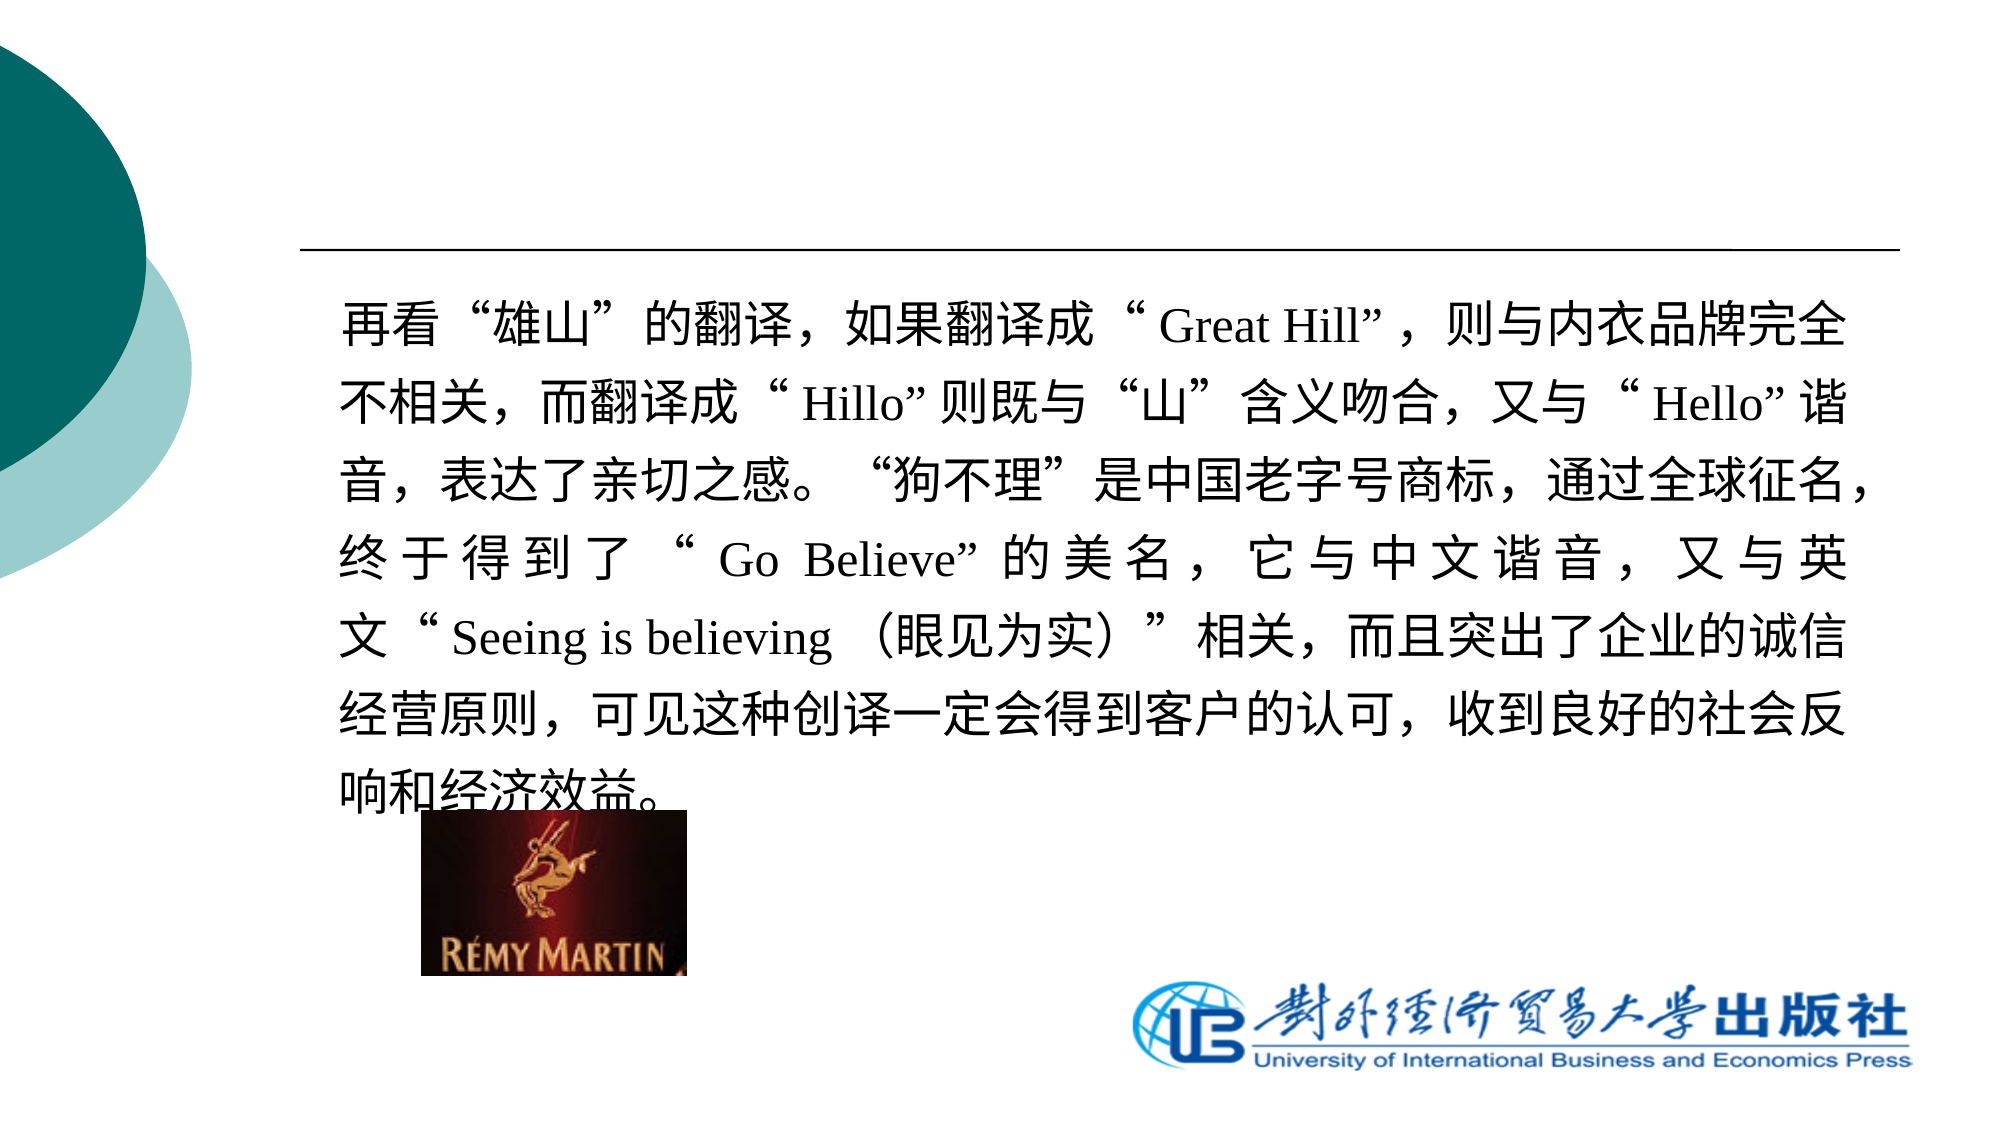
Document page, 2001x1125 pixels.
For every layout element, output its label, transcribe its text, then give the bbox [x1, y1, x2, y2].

picture [420, 810, 687, 976]
picture [1864, 922, 2000, 1125]
list 再看“雄山”的翻译，如果翻译成“Great Hill”，则与内衣品牌完全不相关，而翻译成“Hillo”则既与“山”含义吻合，又与“Hello”谐音，表达了亲切之感。“狗不理”是中国老字号商标，通过全球征名，终于得到了“Go Believe”的美名，它与中文谐音，又与英文“Seeing is believing（眼见为实）”相关，而且突出了企业的诚信经营原则，可见这种创译一定会得到客户的认可，收到良好的社会反响和经济效益。 [267, 266, 1864, 1125]
